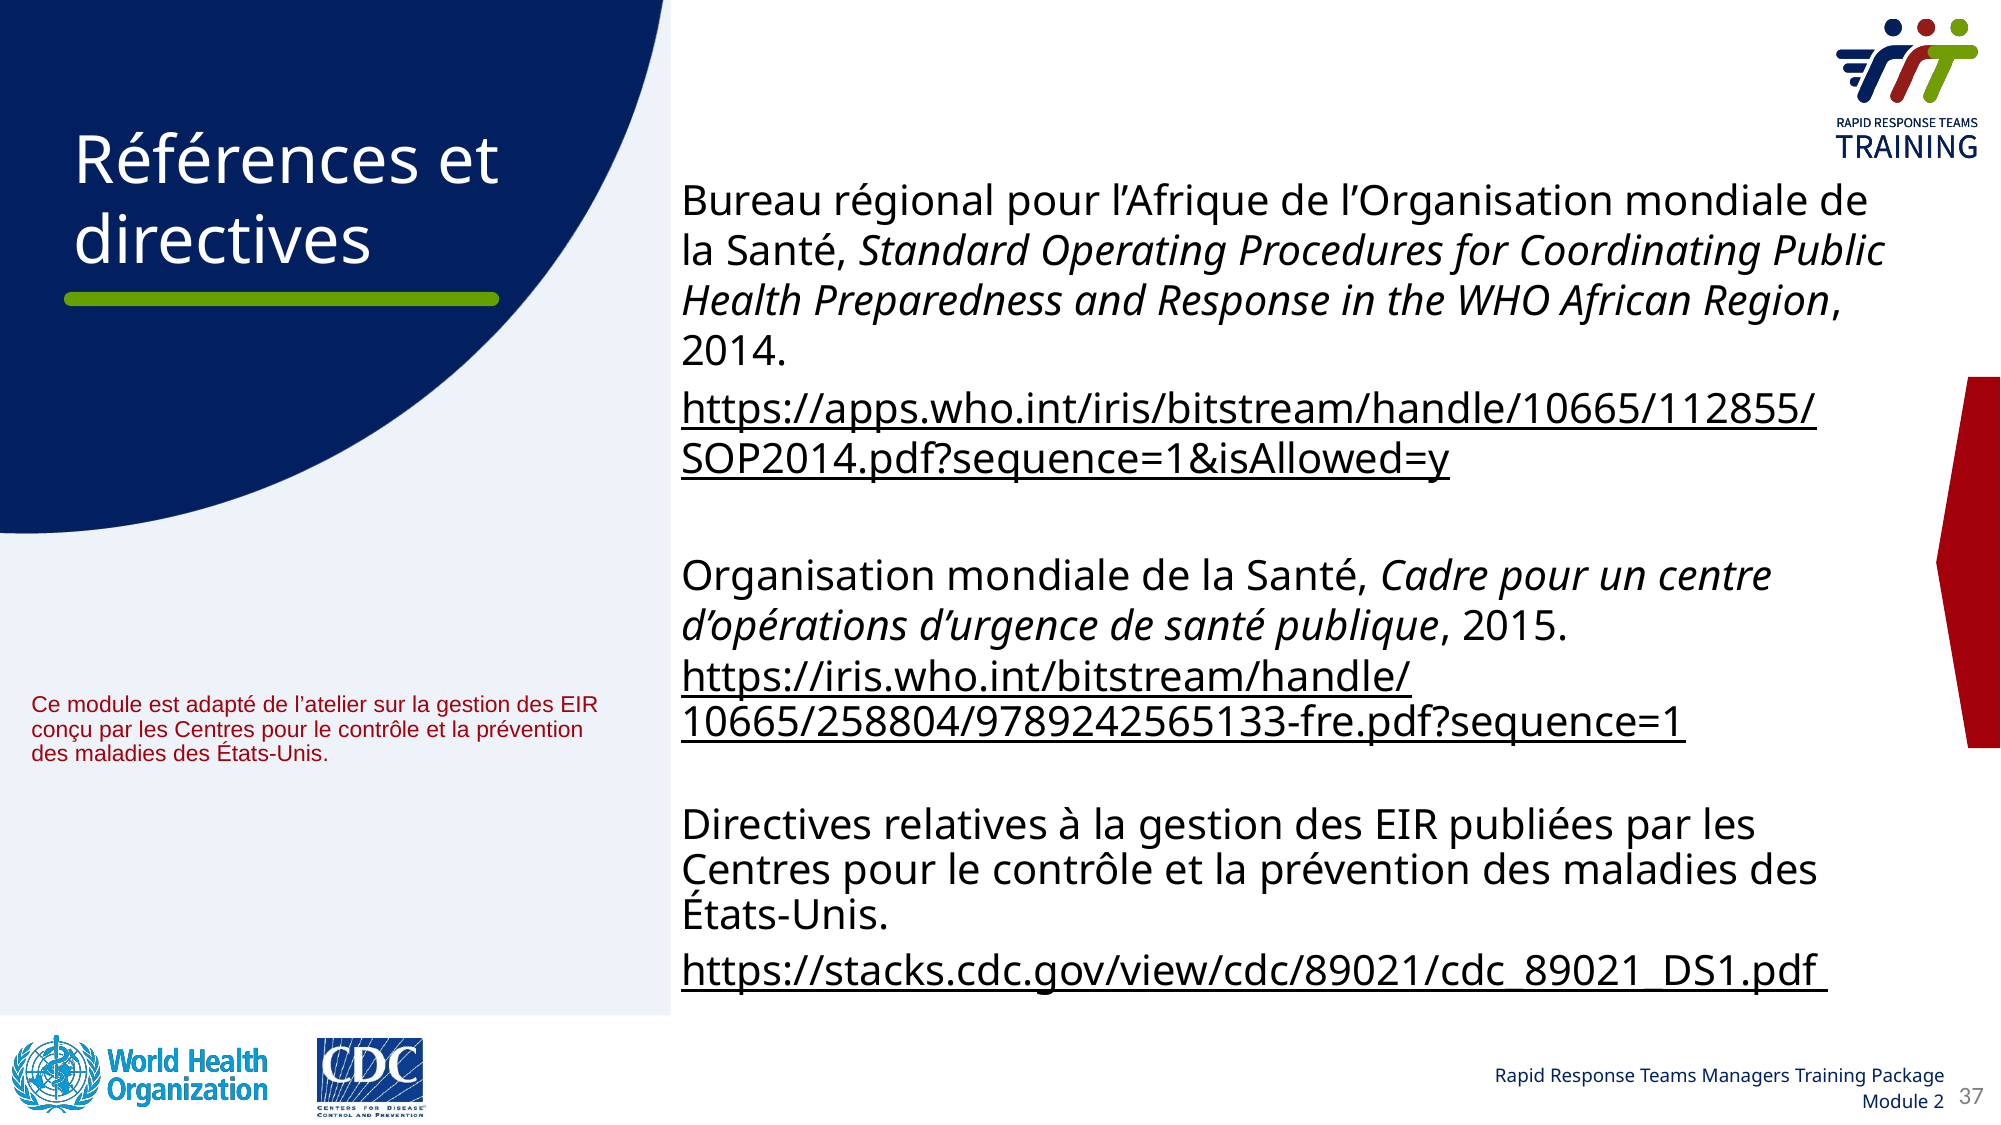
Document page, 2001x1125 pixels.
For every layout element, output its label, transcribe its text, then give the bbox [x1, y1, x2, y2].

picture [0, 0, 670, 538]
picture [71, 1053, 90, 1091]
list Bureau régional pour l’Afrique de l’Organisation mondiale de la Santé, Standard Operating Procedures for Coordinating Public Health Preparedness and Response in the WHO African Region, 2014. https://apps.who.int/iris/bitstream/handle/10665/112855/SOP2014.pdf?sequence=1&isAllowed=y Organisation mondiale de la Santé, Cadre pour un centre d’opérations d’urgence de santé publique, 2015. https://iris.who.int/bitstream/handle/10665/258804/9789242565133-fre.pdf?sequence=1 Directives relatives à la gestion des EIR publiées par les Centres pour le contrôle et la prévention des maladies des États-Unis. https://stacks.cdc.gov/view/cdc/89021/cdc_89021_DS1.pdf [672, 107, 1910, 1019]
picture [24, 1054, 36, 1087]
picture [1835, 19, 1978, 167]
picture [36, 1088, 78, 1105]
picture [22, 1062, 26, 1077]
picture [34, 1054, 43, 1078]
picture [59, 1035, 267, 1113]
picture [30, 1083, 37, 1091]
picture [12, 1035, 54, 1068]
picture [46, 1056, 54, 1062]
picture [12, 1083, 48, 1113]
title Ce module est adapté de l’atelier sur la gestion des EIR conçu par les Centres pour le contrôle et la prévention des maladies des États-Unis. [23, 676, 617, 784]
picture [40, 1062, 47, 1070]
picture [50, 1108, 62, 1113]
slide_number 37 [1921, 1072, 2000, 1125]
picture [317, 1038, 426, 1117]
